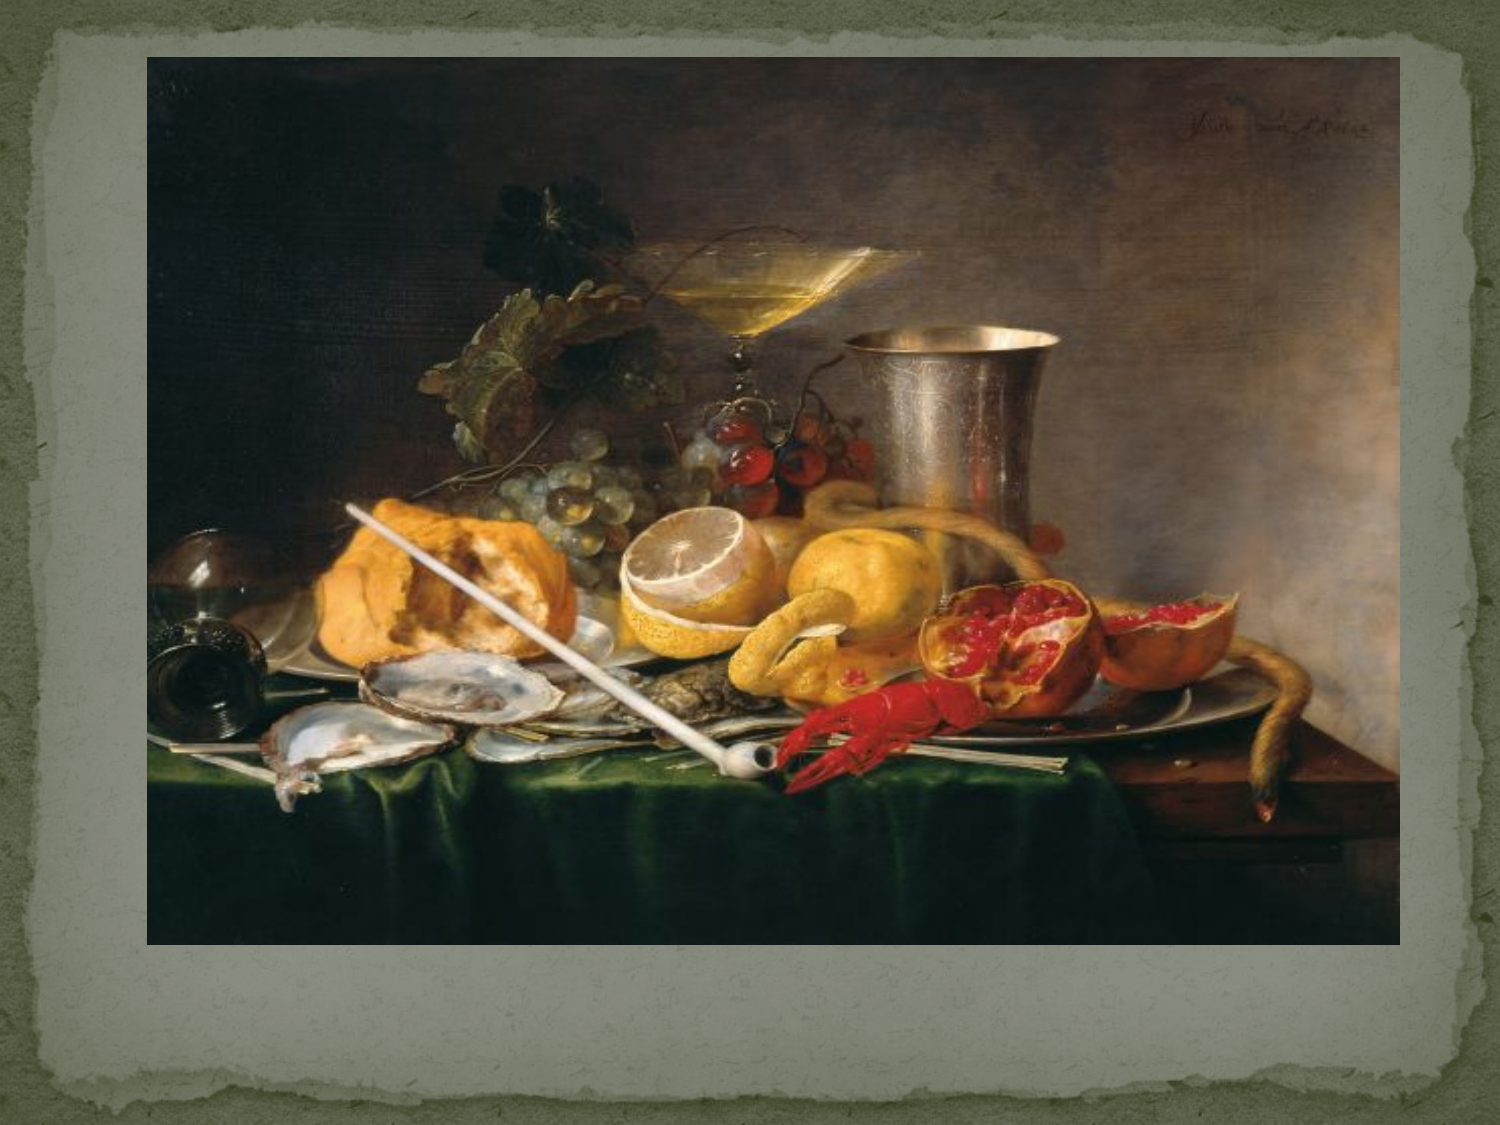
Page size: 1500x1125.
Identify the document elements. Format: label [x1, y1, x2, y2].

picture [147, 57, 1400, 945]
